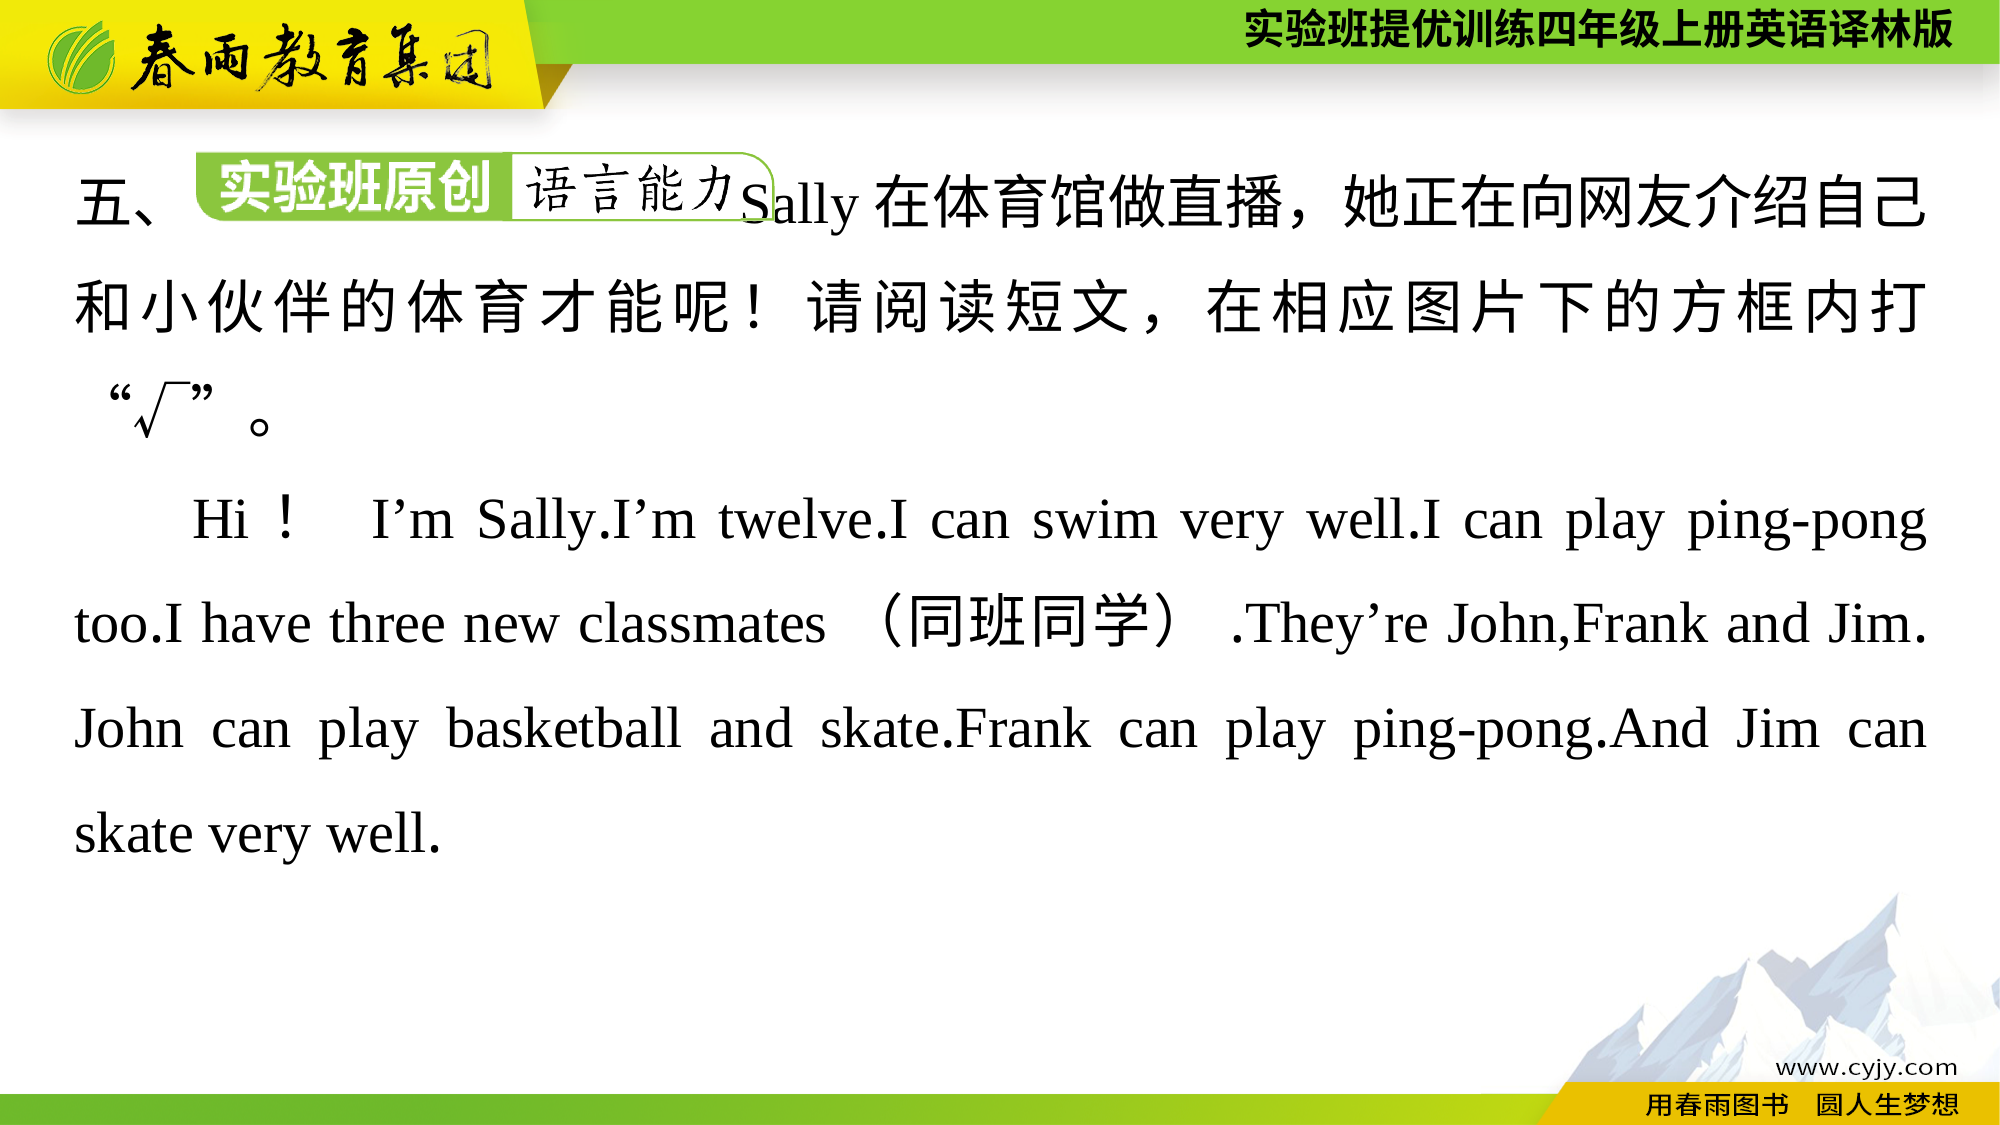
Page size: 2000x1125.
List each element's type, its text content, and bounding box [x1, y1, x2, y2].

list 五、 Sally在体育馆做直播，她正在向网友介绍自己和小伙伴的体育才能呢！请阅读短文，在相应图片下的方框内打“√”。 Hi！ I’m Sally.I’m twelve.I can swim very well.I can play ping-pong too.I have three new classmates（同班同学）.They’re John,Frank and Jim. John can play basketball and skate.Frank can play ping-pong.And Jim can skate very well. [59, 122, 1944, 880]
picture [0, 0, 2000, 1125]
